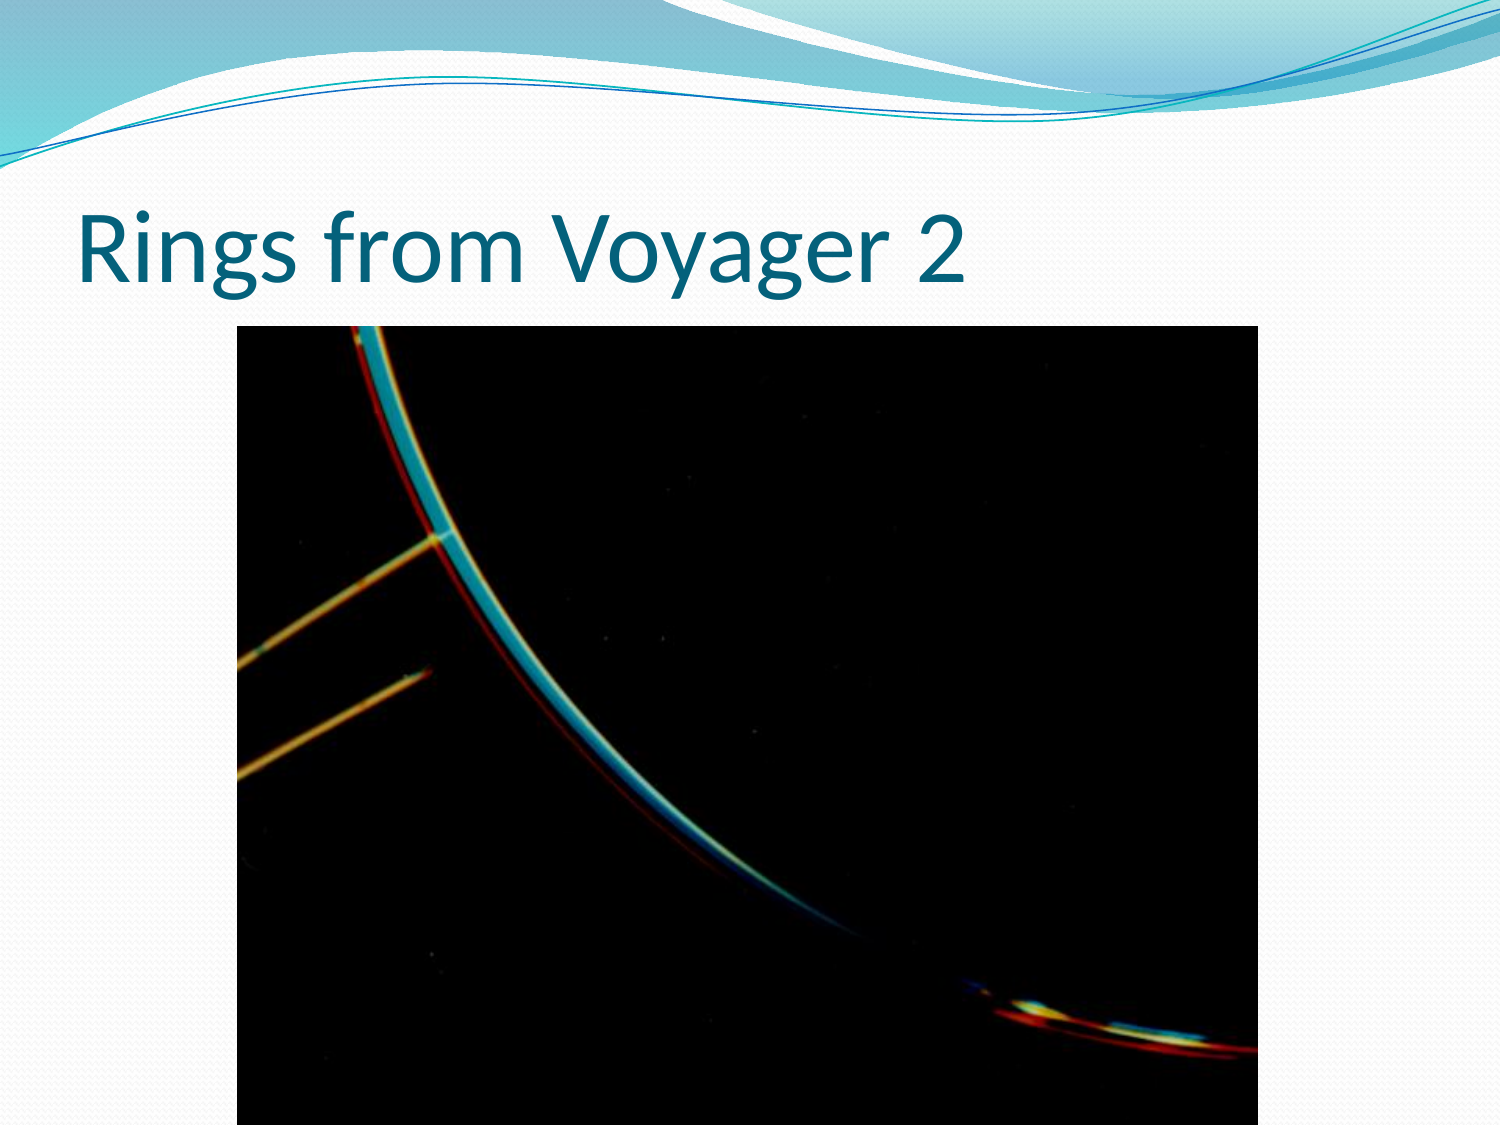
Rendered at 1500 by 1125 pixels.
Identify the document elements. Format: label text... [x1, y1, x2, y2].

title Rings from Voyager 2 [74, 115, 1426, 304]
picture [237, 326, 1259, 1125]
